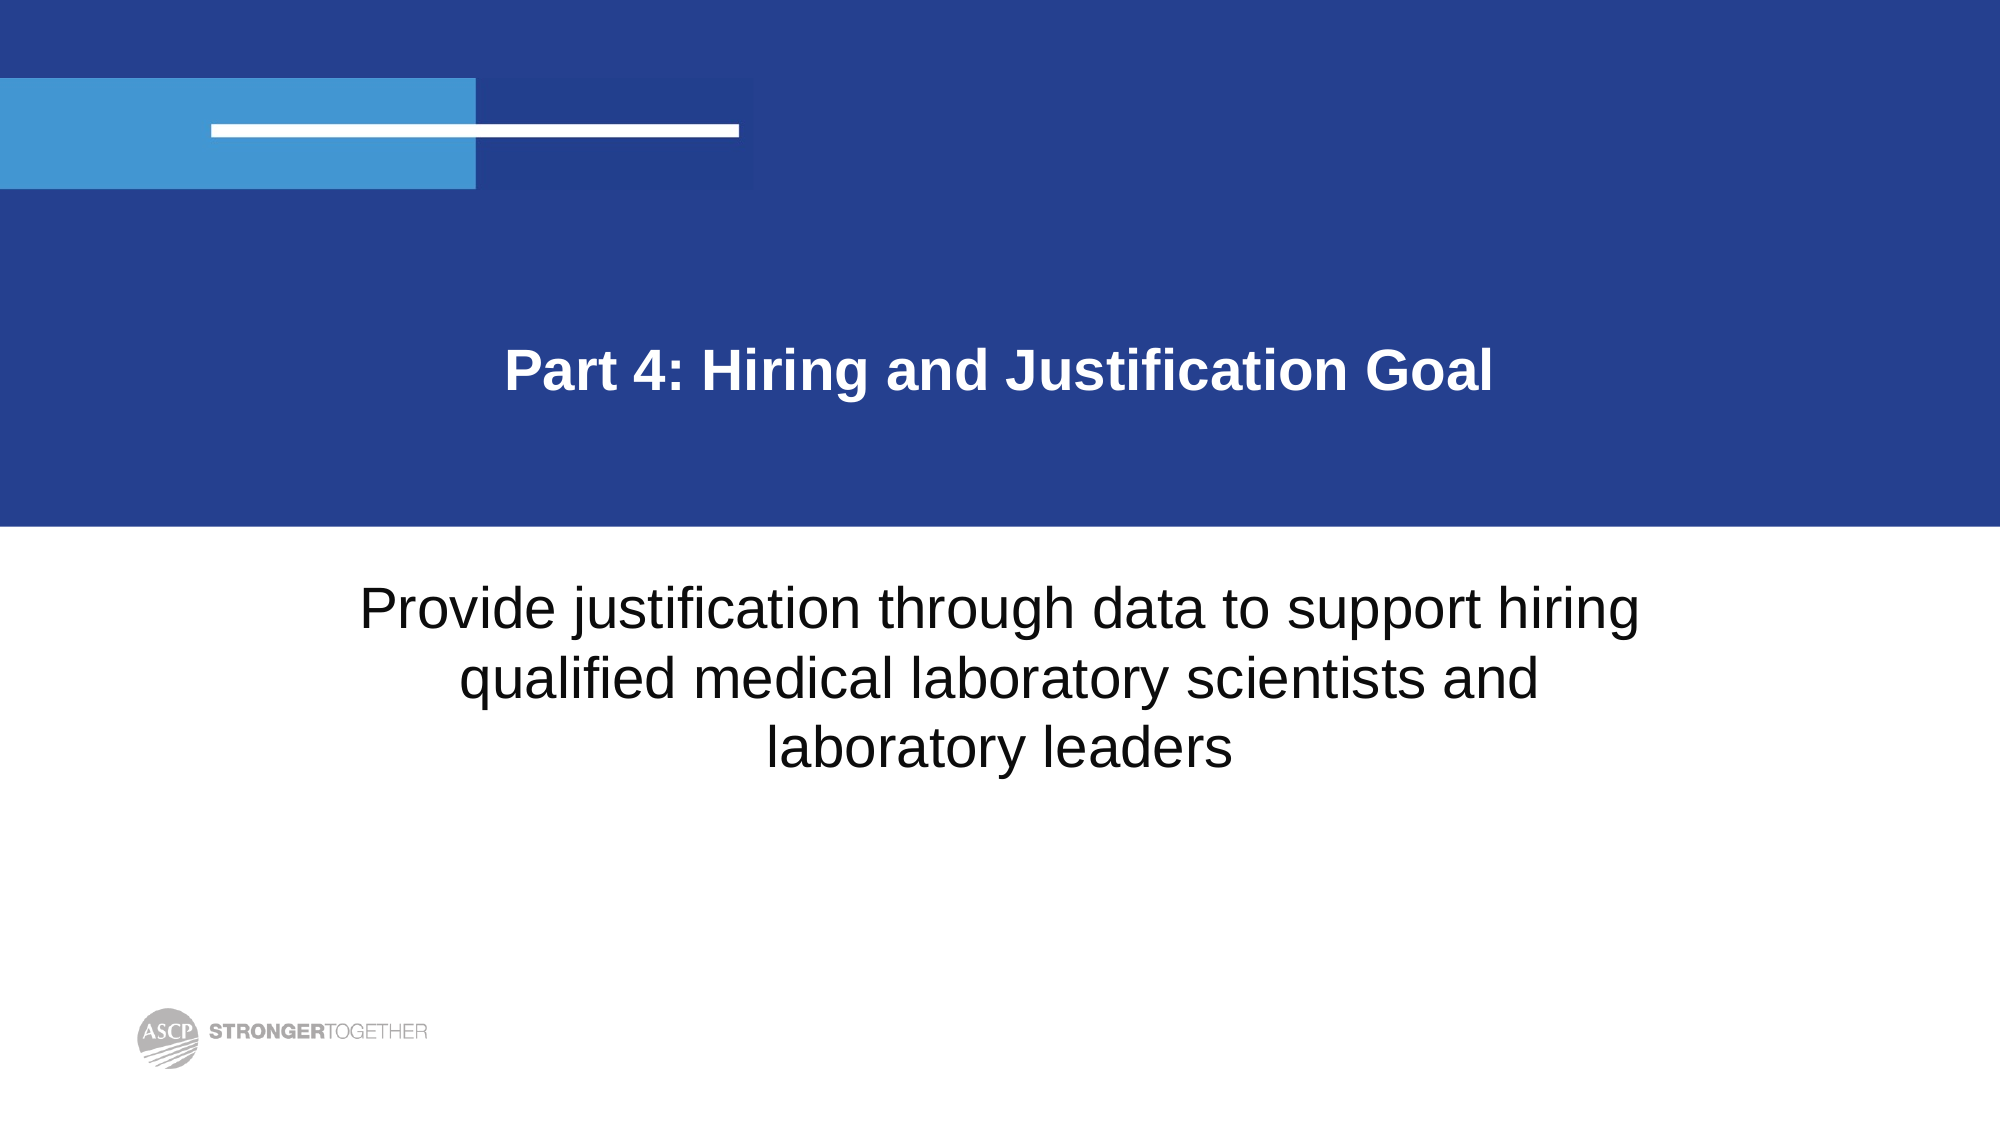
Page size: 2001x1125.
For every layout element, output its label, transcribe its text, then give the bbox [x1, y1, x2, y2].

picture [137, 1008, 427, 1069]
picture [0, 78, 754, 190]
title Part 4: Hiring and Justification Goal [137, 263, 1863, 481]
list Provide justification through data to support hiring qualified medical laboratory scientists and laboratory leaders [336, 562, 1664, 942]
